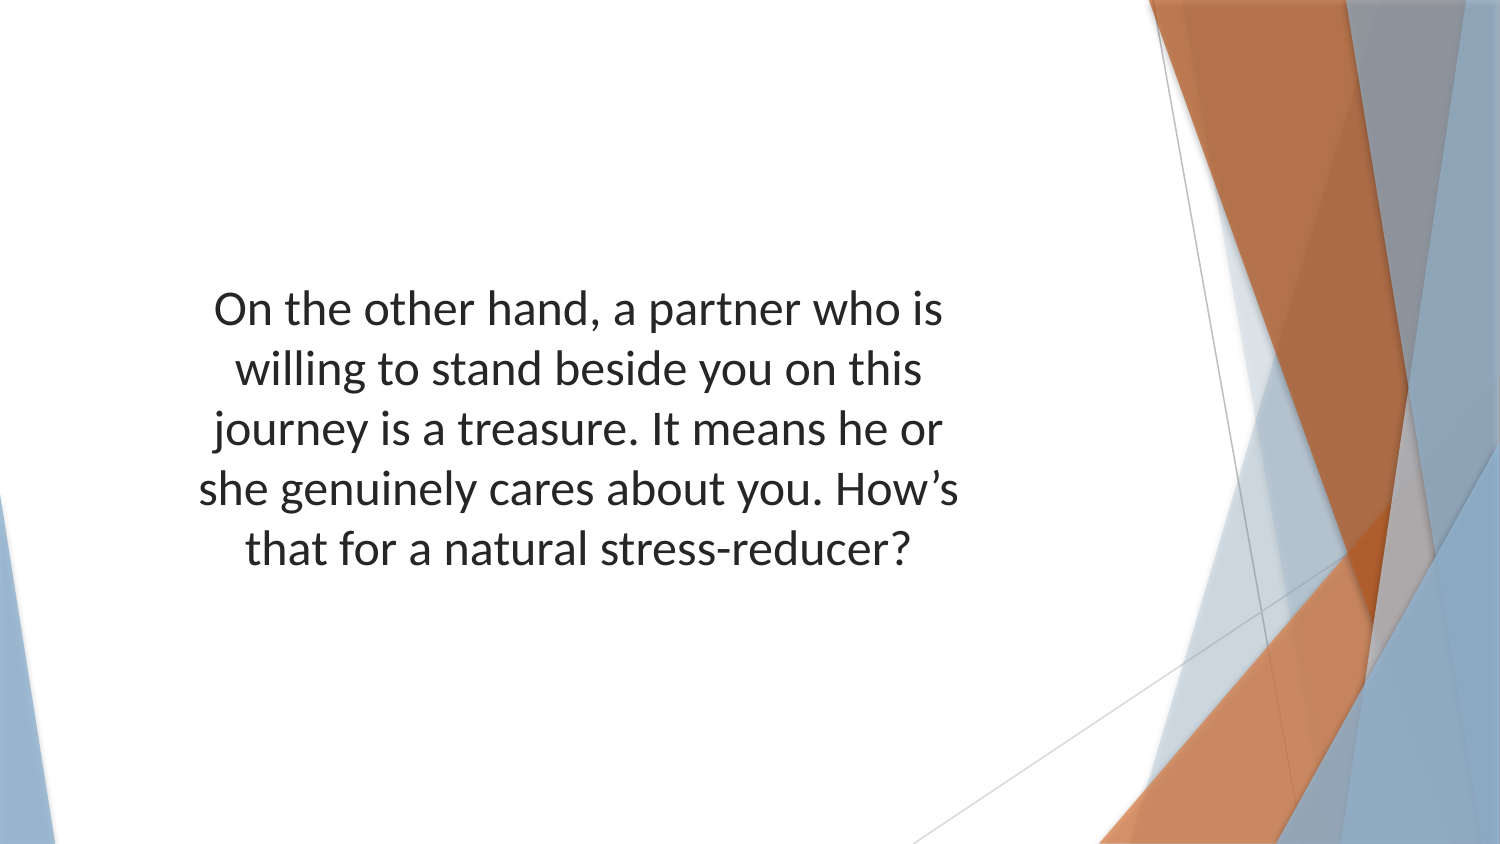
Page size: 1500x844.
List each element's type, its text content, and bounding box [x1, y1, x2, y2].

list On the other hand, a partner who is willing to stand beside you on this journey is a treasure. It means he or she genuinely cares about you. How’s that for a natural stress-reducer? [183, 268, 975, 564]
